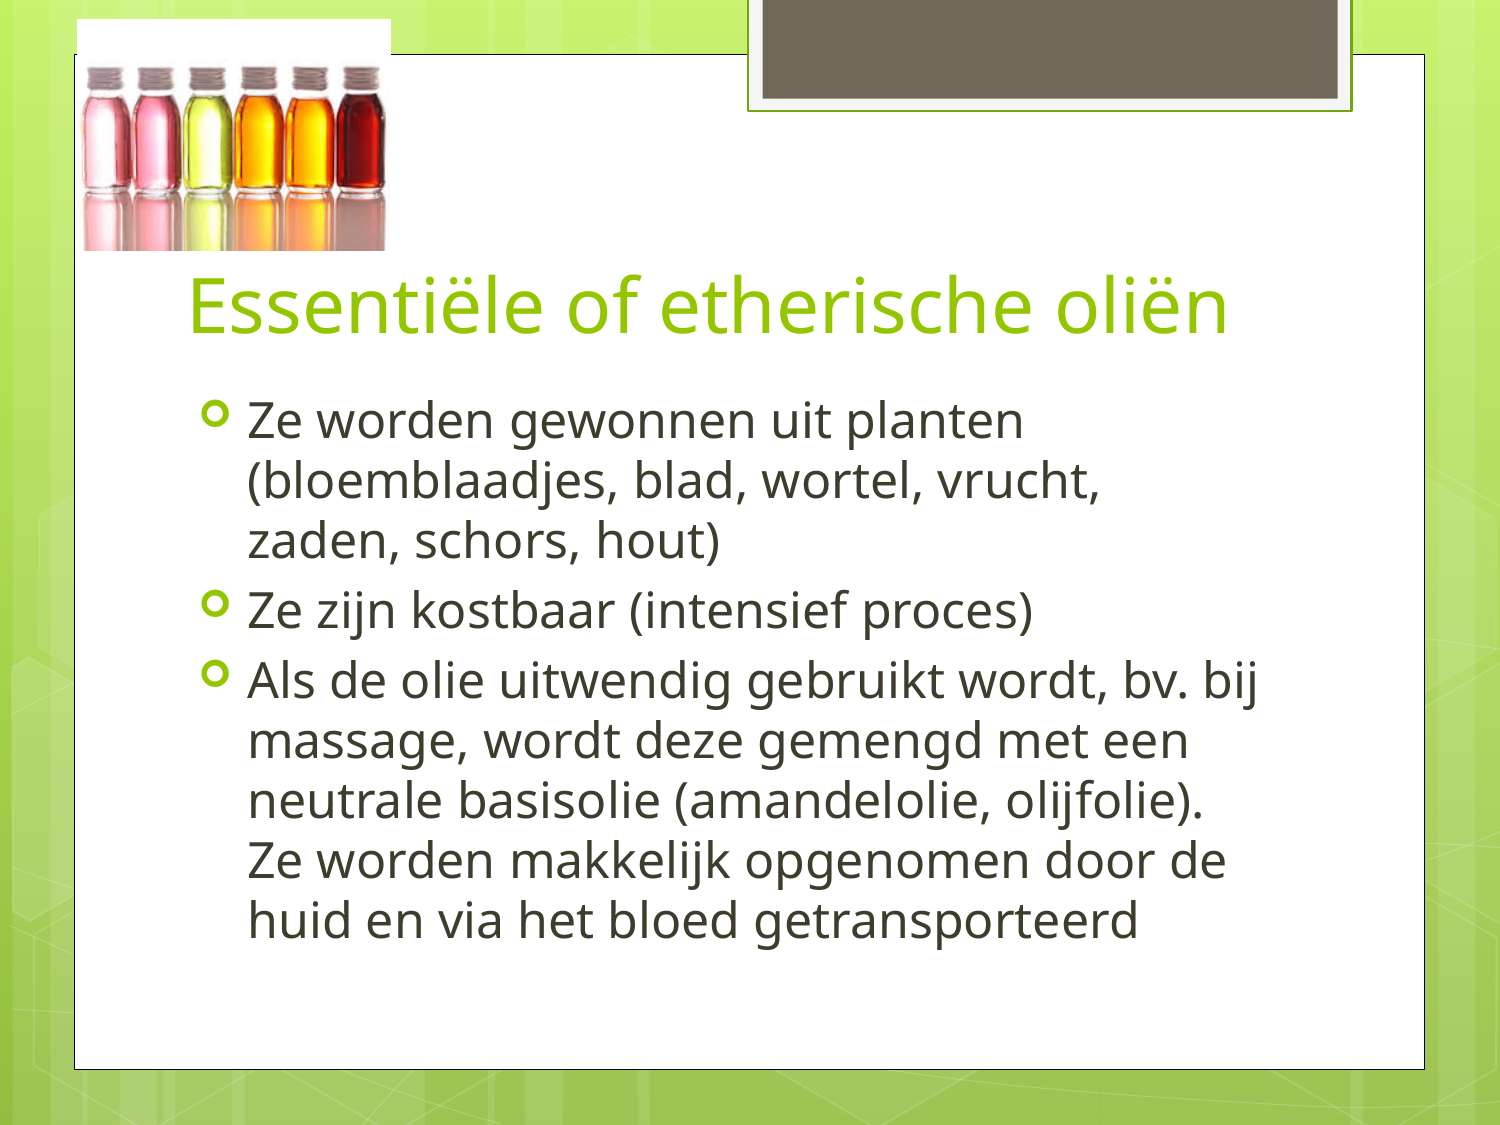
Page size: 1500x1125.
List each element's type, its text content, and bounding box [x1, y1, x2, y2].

list Ze worden gewonnen uit planten (bloemblaadjes, blad, wortel, vrucht, zaden, schors, hout) Ze zijn kostbaar (intensief proces) Als de olie uitwendig gebruikt wordt, bv. bij massage, wordt deze gemengd met een neutrale basisolie (amandelolie, olijfolie). Ze worden makkelijk opgenomen door de huid en via het bloed getransporteerd [171, 381, 1283, 957]
title Essentiële of etherische oliën [171, 168, 1324, 357]
picture [76, 18, 391, 252]
